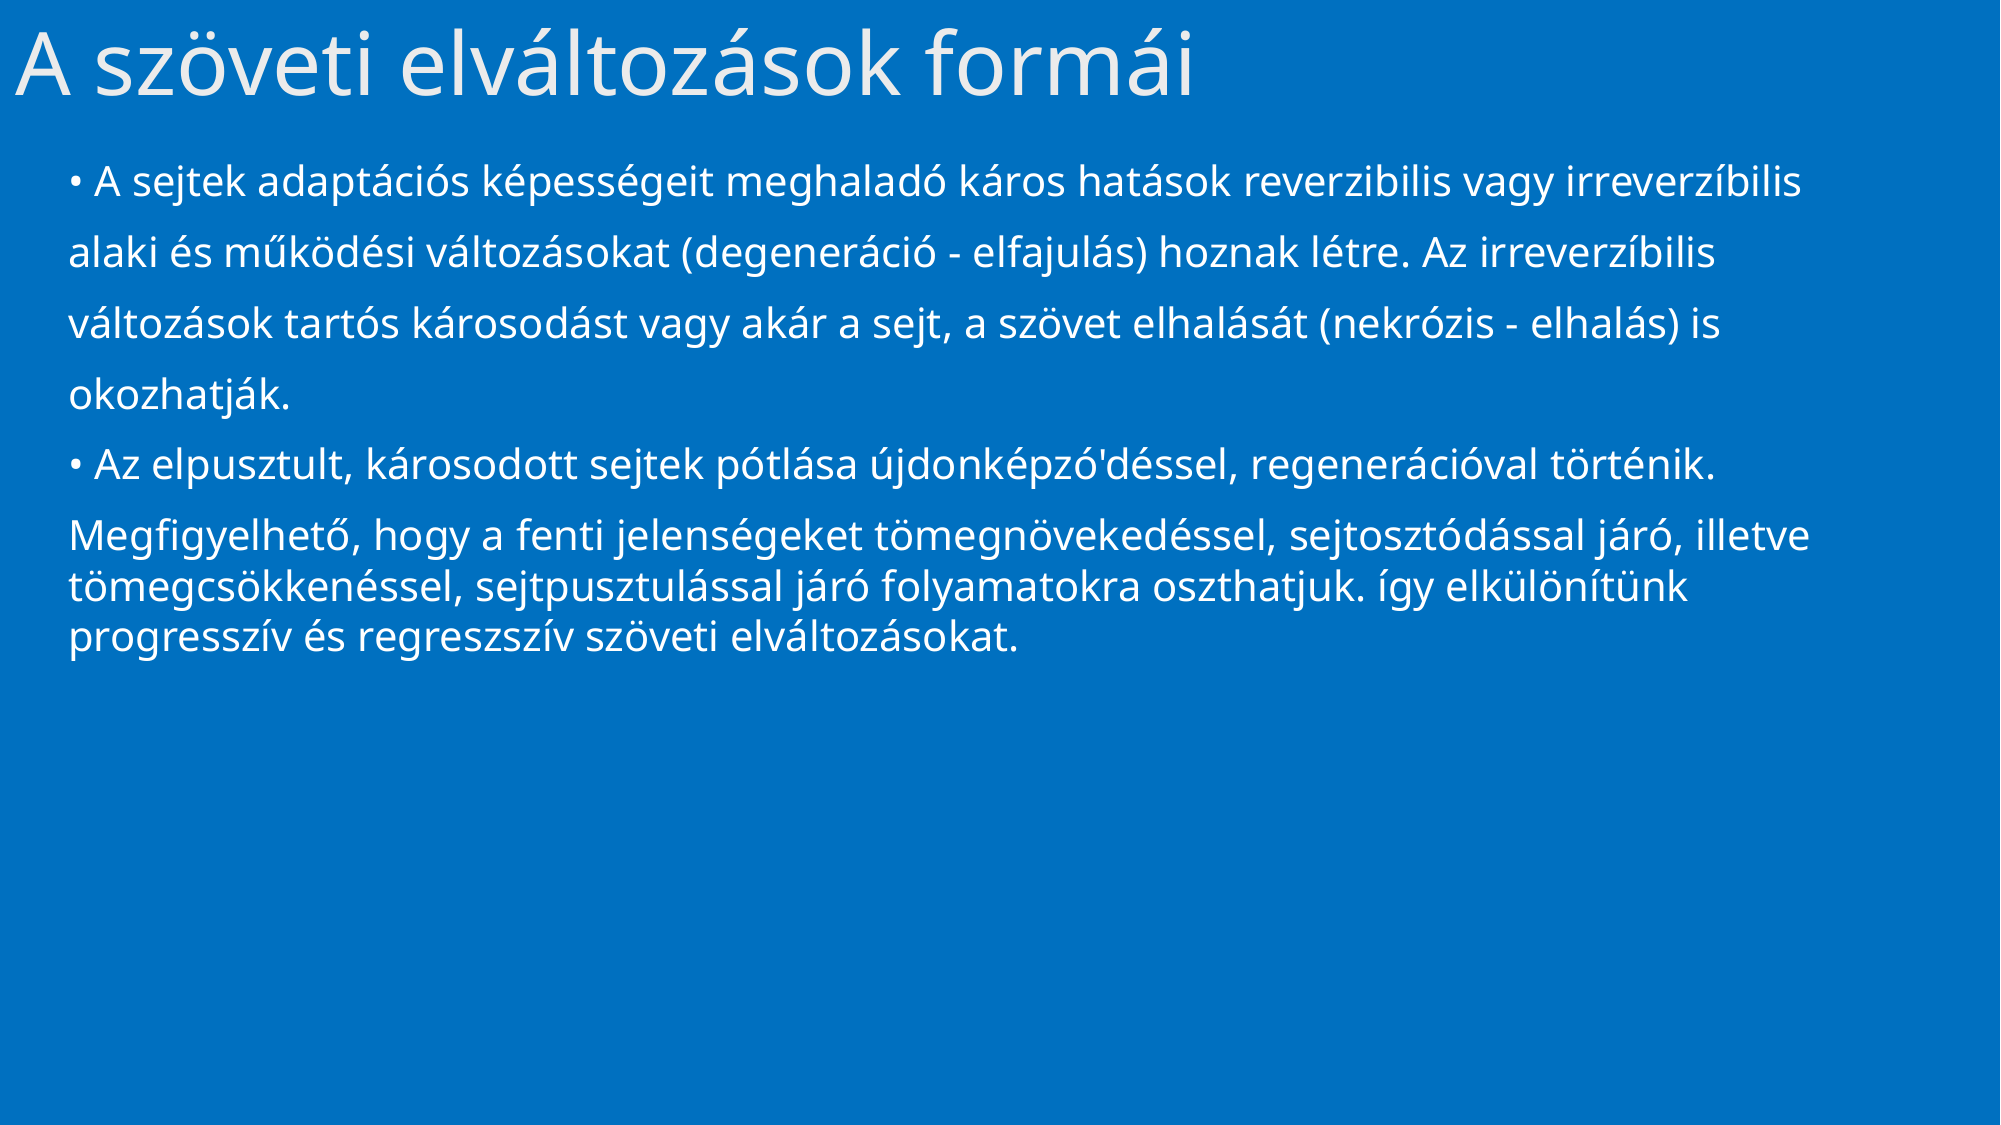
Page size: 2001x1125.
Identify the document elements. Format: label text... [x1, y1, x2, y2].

title A szöveti elváltozások formái [0, 0, 1543, 230]
list • A sejtek adaptációs képességeit meghaladó káros hatások reverzibilis vagy irreverzíbilis alaki és működési változásokat (degeneráció - elfajulás) hoznak létre. Az irreverzíbilis változások tartós károsodást vagy akár a sejt, a szövet elhalását (nekrózis - elhalás) is okozhatják. • Az elpusztult, károsodott sejtek pótlása újdonképzó'déssel, regenerációval történik. Megfigyelhető, hogy a fenti jelenségeket tömegnövekedéssel, sejtosztódással járó, illetve tömegcsökkenéssel, sejtpusztulással járó folyamatokra oszthatjuk. így elkülönítünk progresszív és regreszszív szöveti elváltozásokat. [53, 147, 1902, 1079]
